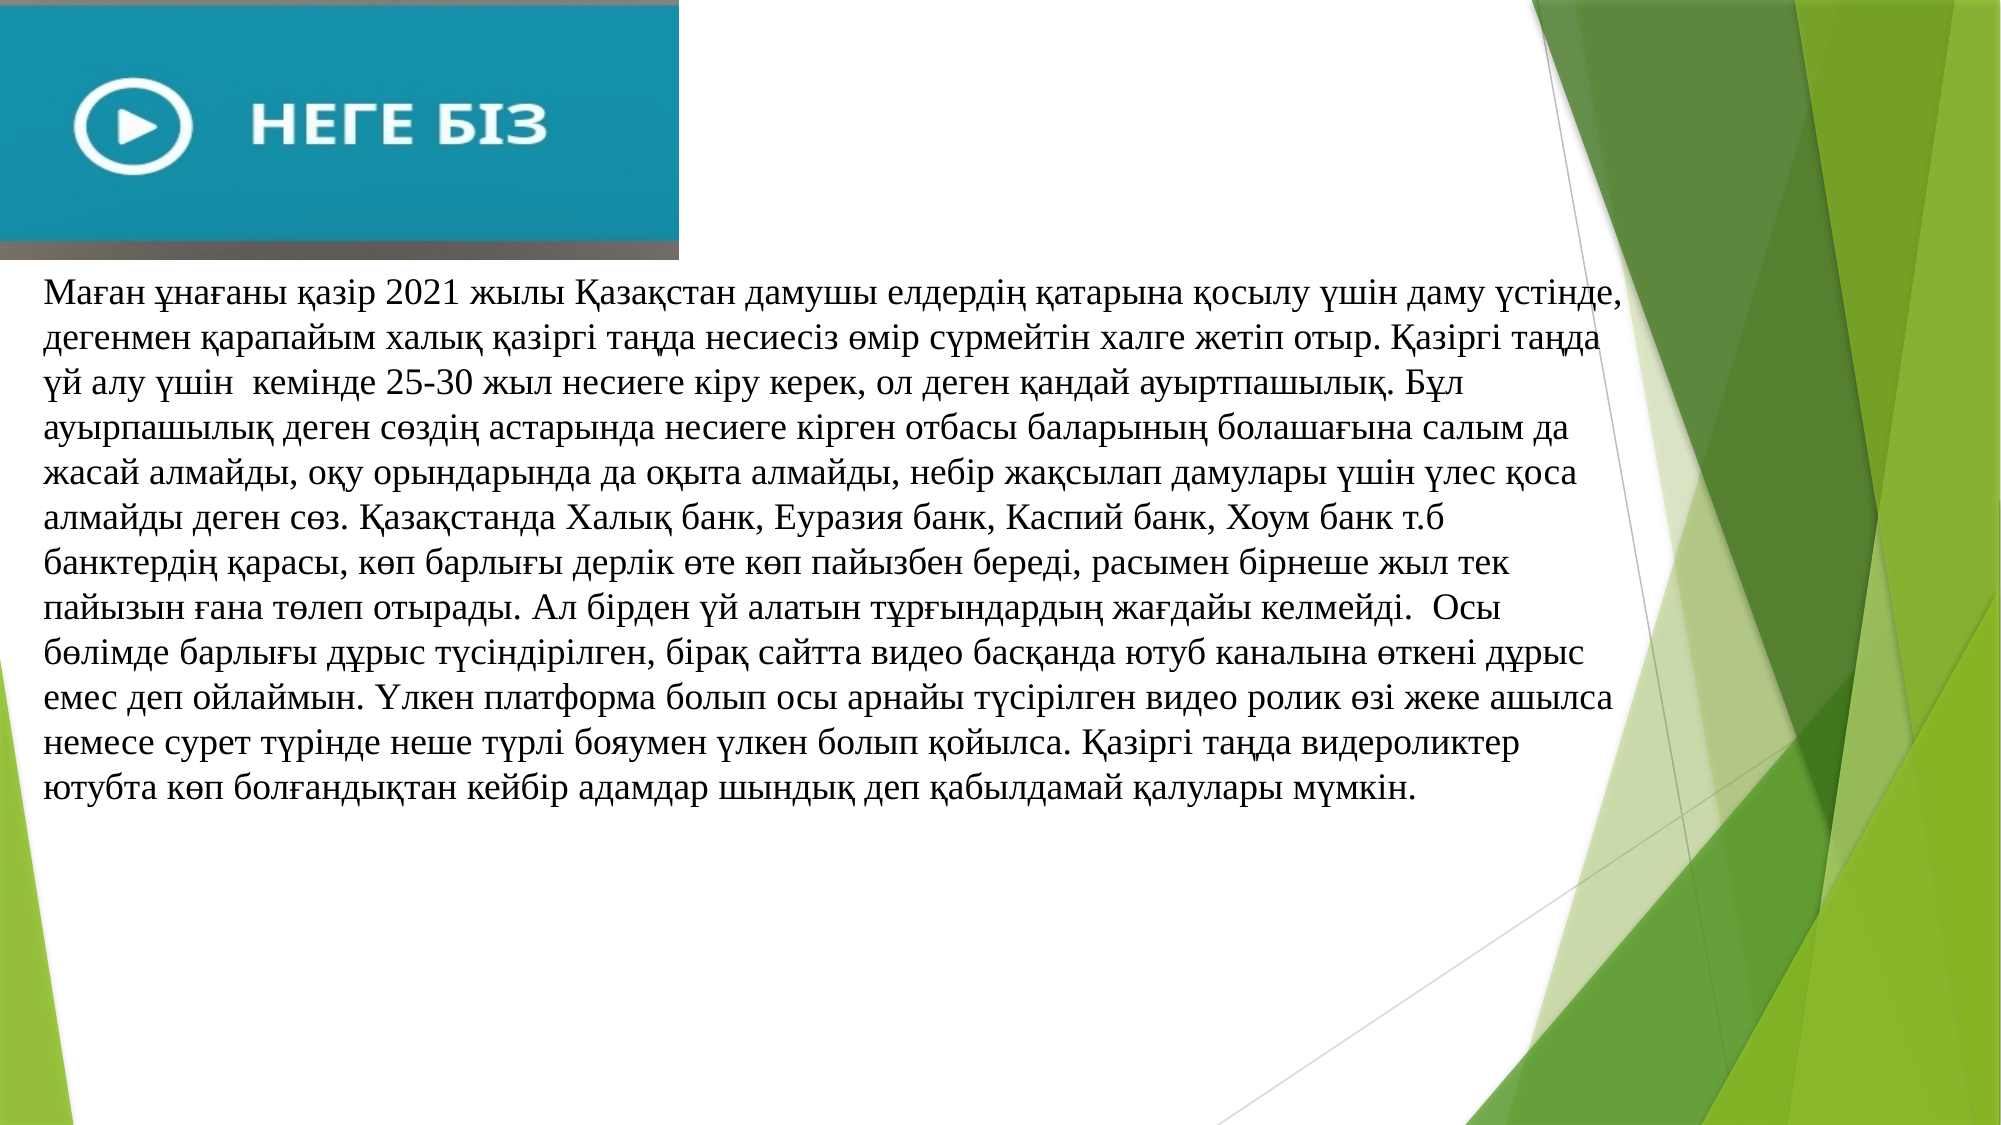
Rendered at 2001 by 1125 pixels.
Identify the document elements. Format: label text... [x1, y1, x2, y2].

text_box Маған ұнағаны қазір 2021 жылы Қазақстан дамушы елдердің қатарына қосылу үшін даму үстінде, дегенмен қарапайым халық қазіргі таңда несиесіз өмір сүрмейтін халге жетіп отыр. Қазіргі таңда үй алу үшін кемінде 25-30 жыл несиеге кіру керек, ол деген қандай ауыртпашылық. Бұл ауырпашылық деген сөздің астарында несиеге кірген отбасы баларының болашағына салым да жасай алмайды, оқу орындарында да оқыта алмайды, небір жақсылап дамулары үшін үлес қоса алмайды деген сөз. Қазақстанда Халық банк, Еуразия банк, Каспий банк, Хоум банк т.б банктердің қарасы, көп барлығы дерлік өте көп пайызбен береді, расымен бірнеше жыл тек пайызын ғана төлеп отырады. Ал бірден үй алатын тұрғындардың жағдайы келмейді. Осы бөлімде барлығы дұрыс түсіндірілген, бірақ сайтта видео басқанда ютуб каналына өткені дұрыс емес деп ойлаймын. Үлкен платформа болып осы арнайы түсірілген видео ролик өзі жеке ашылса немесе сурет түрінде неше түрлі бояумен үлкен болып қойылса. Қазіргі таңда видероликтер ютубта көп болғандықтан кейбір адамдар шындық деп қабылдамай қалулары мүмкін. [0, 259, 1641, 815]
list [0, 0, 680, 261]
